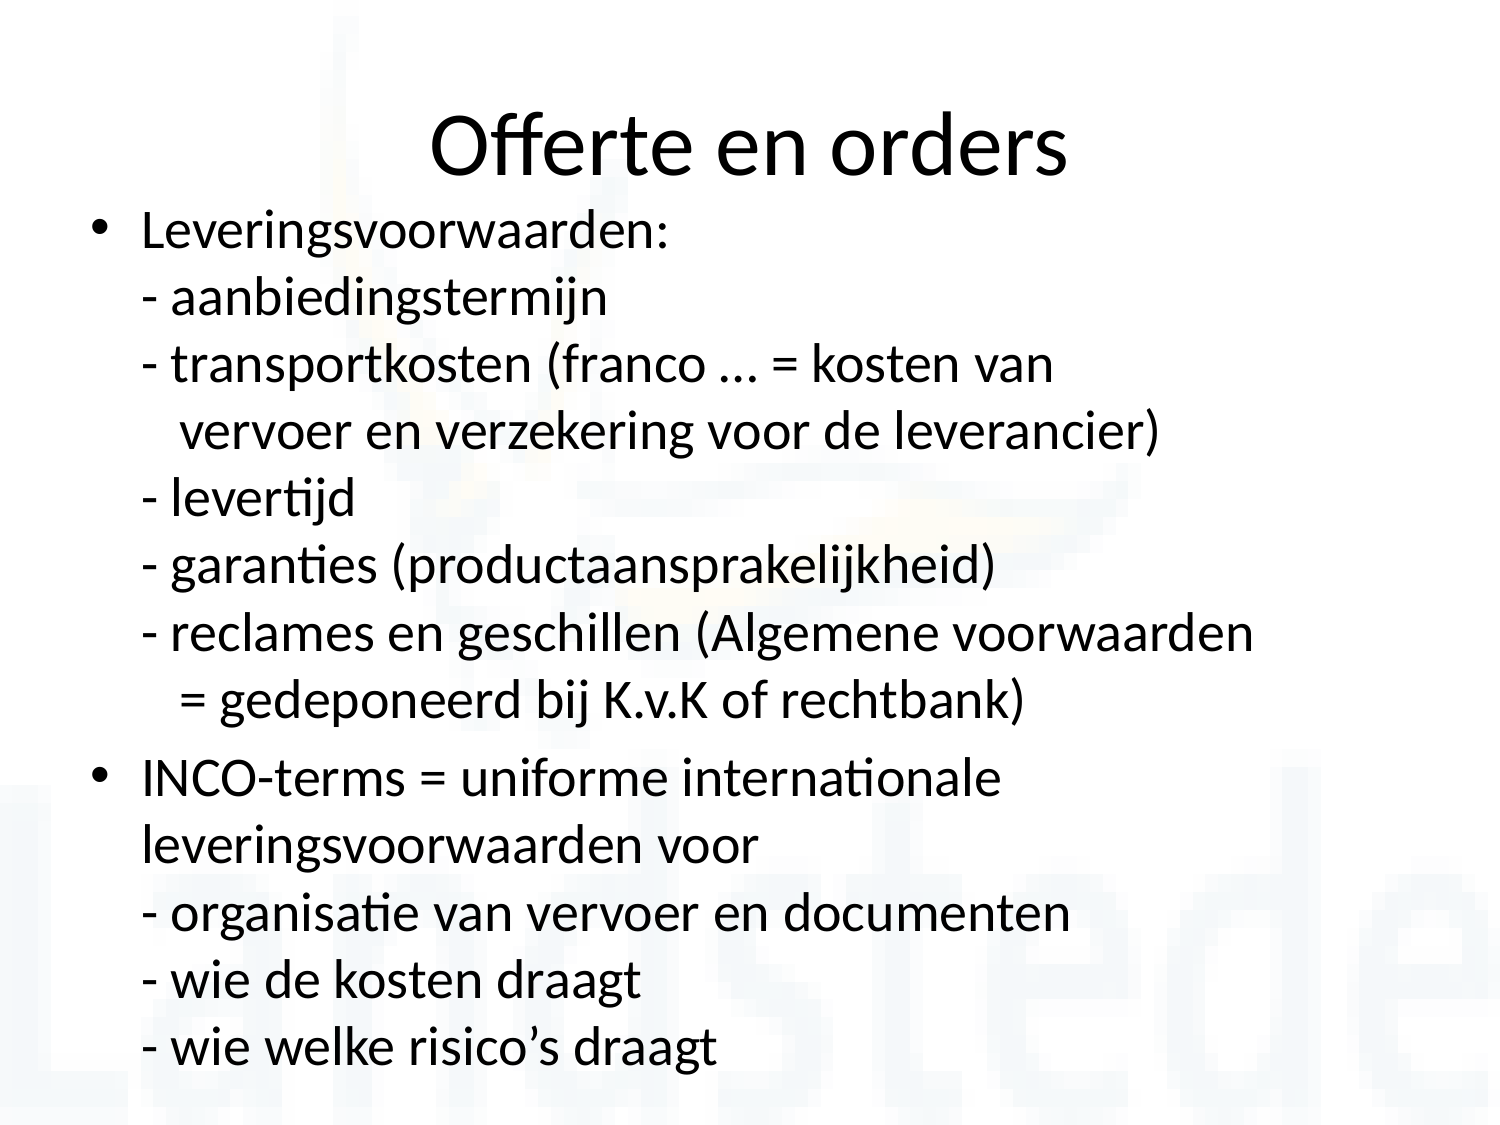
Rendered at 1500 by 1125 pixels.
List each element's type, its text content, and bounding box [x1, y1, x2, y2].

title Offerte en orders [75, 45, 1425, 184]
list Leveringsvoorwaarden: - aanbiedingstermijn - transportkosten (franco … = kosten van vervoer en verzekering voor de leverancier) - levertijd - garanties (productaansprakelijkheid) - reclames en geschillen (Algemene voorwaarden = gedeponeerd bij K.v.K of rechtbank) INCO-terms = uniforme internationale leveringsvoorwaarden voor - organisatie van vervoer en documenten - wie de kosten draagt - wie welke risico’s draagt [75, 184, 1425, 1094]
